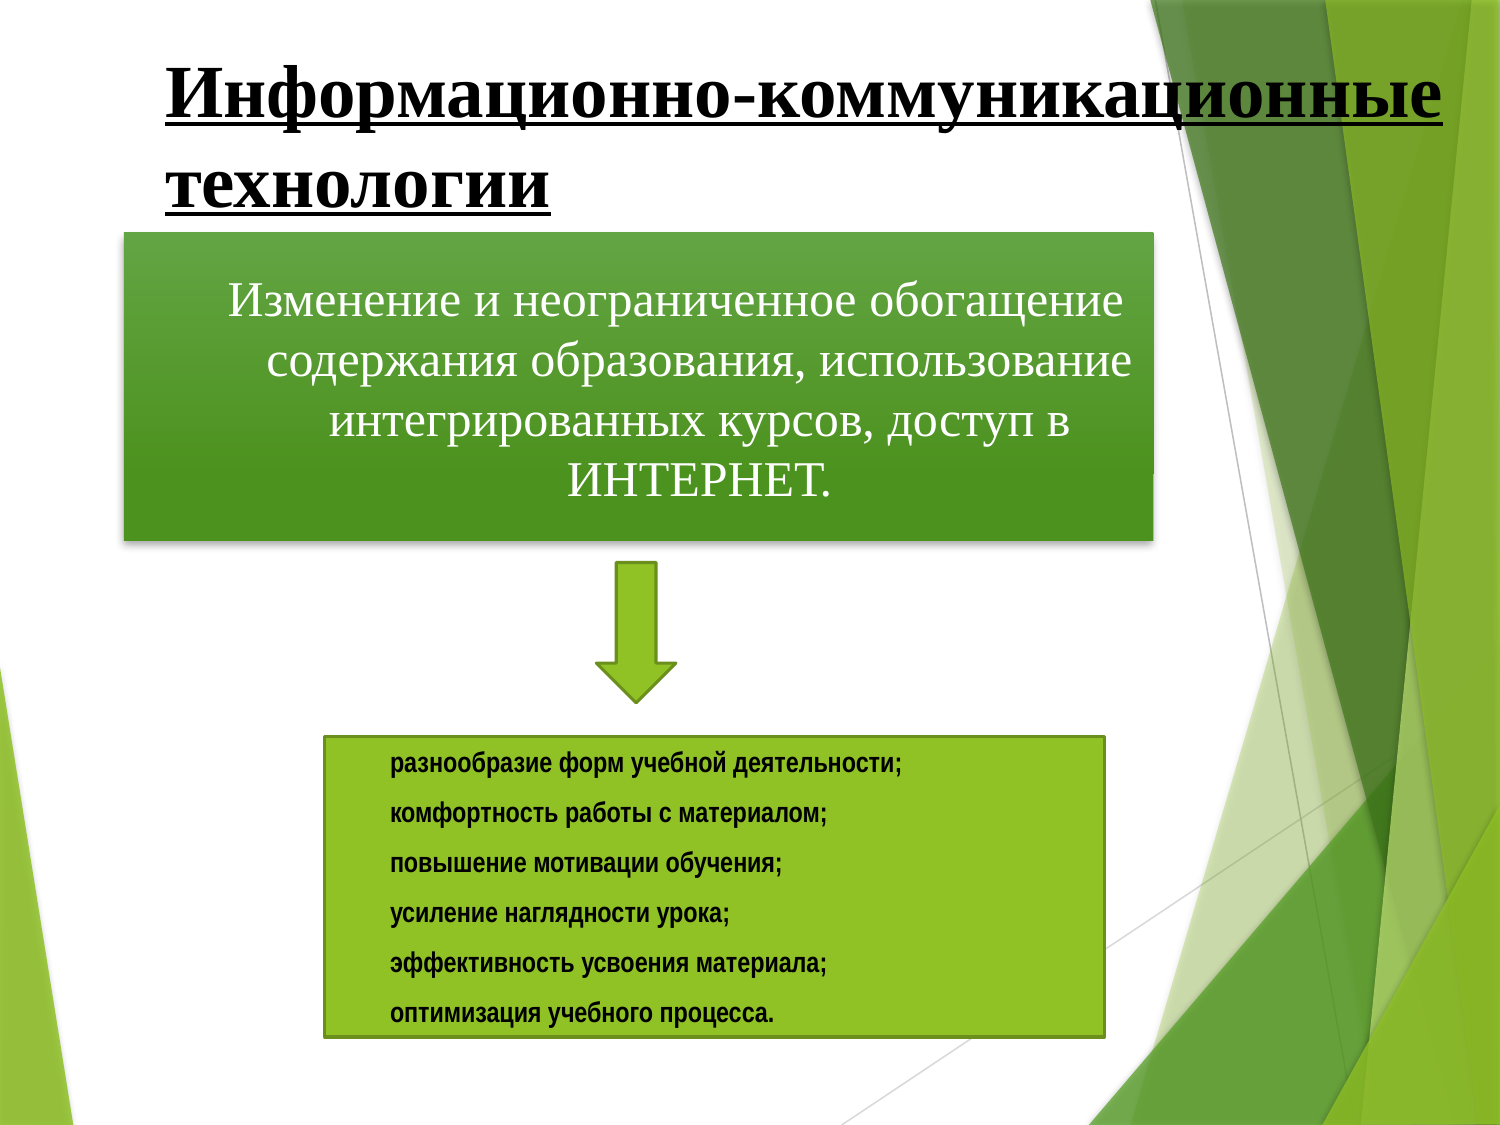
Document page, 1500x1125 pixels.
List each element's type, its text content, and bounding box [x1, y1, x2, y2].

title Информационно-коммуникационные технологии [150, 35, 1500, 364]
text_box [594, 560, 678, 704]
text_box разнообразие форм учебной деятельности; комфортность работы с материалом; повышение мотивации обучения; усиление наглядности урока; эффективность усвоения материала; оптимизация учебного процесса. [323, 735, 1106, 1039]
list Изменение и неограниченное обогащение содержания образования, использование интегрированных курсов, доступ в ИНТЕРНЕТ. [123, 232, 1154, 541]
